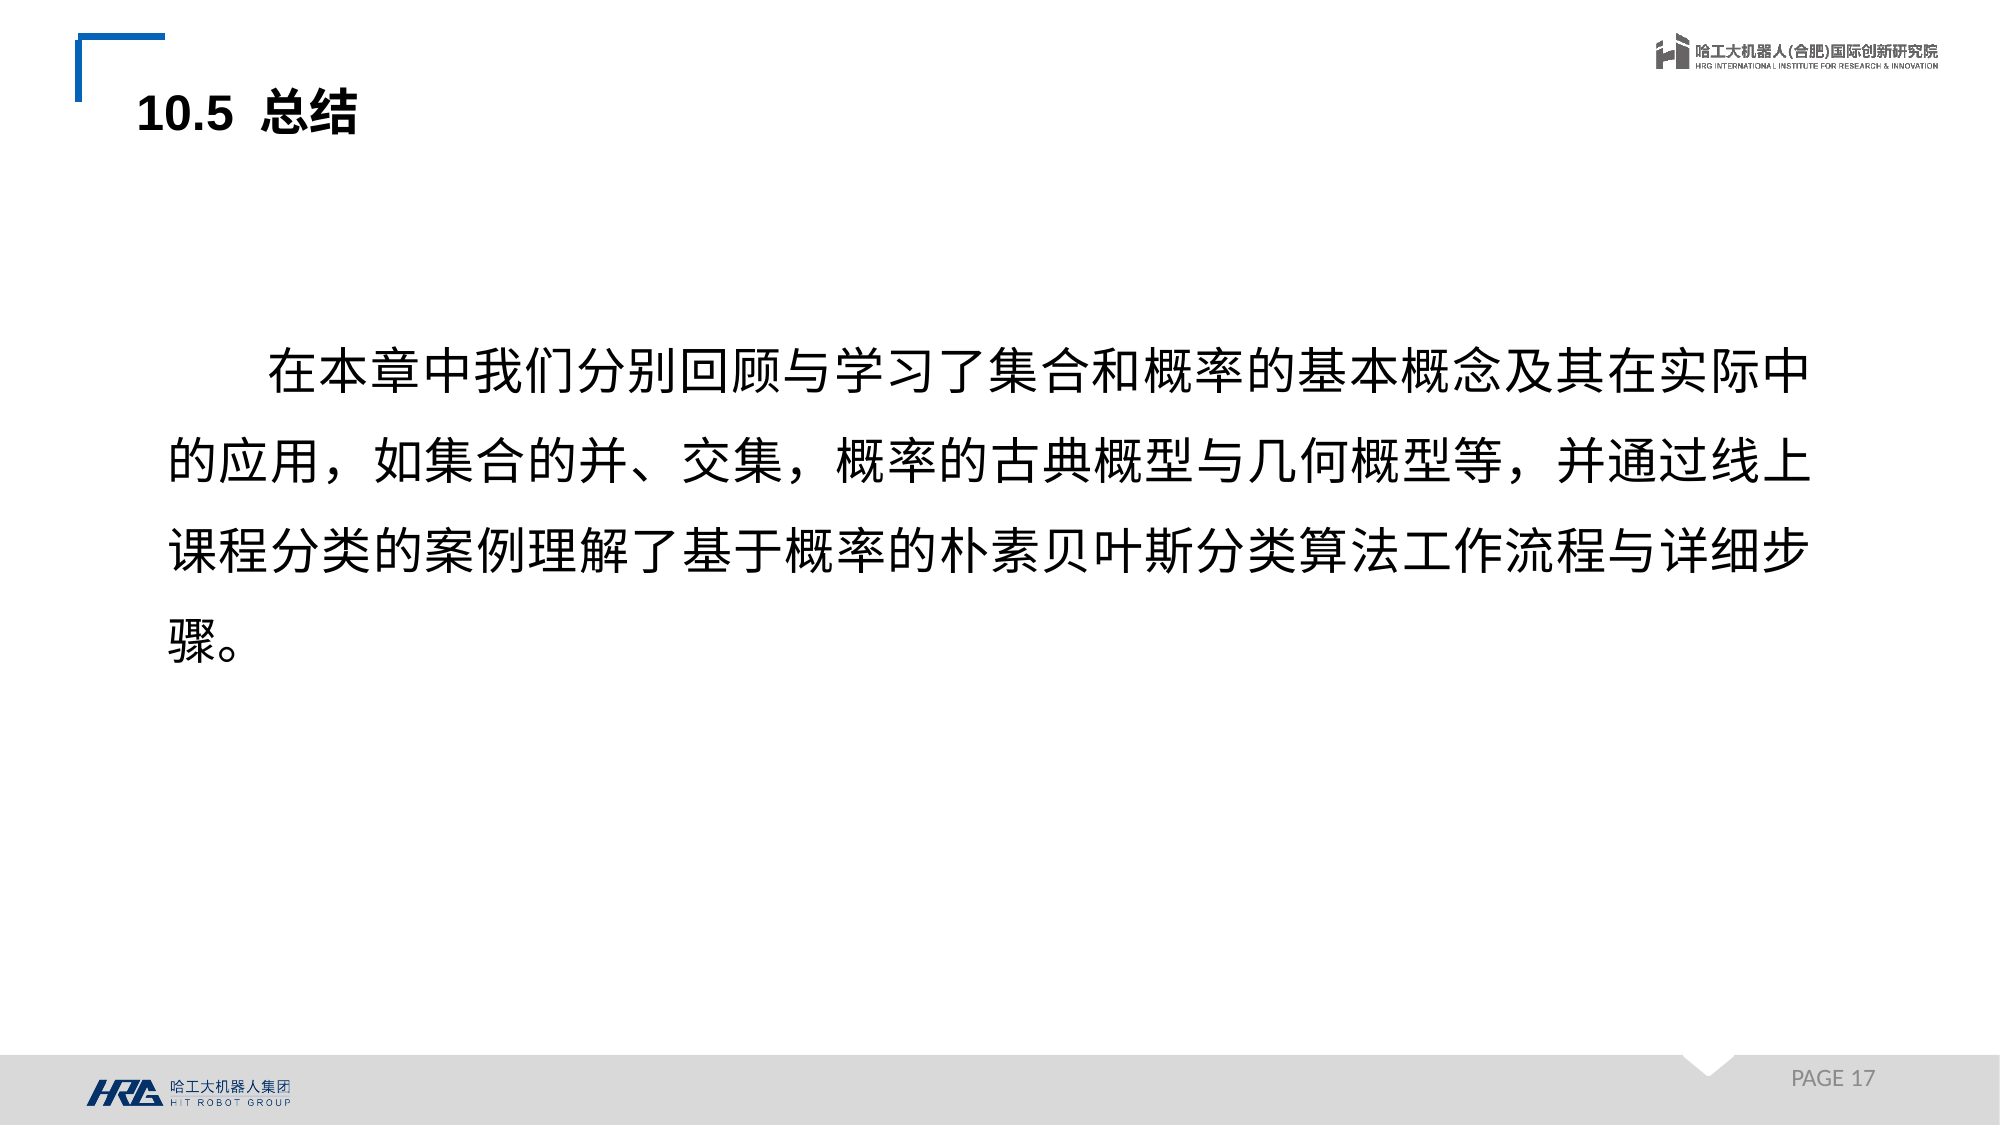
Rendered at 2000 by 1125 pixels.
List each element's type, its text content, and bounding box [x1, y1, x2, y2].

text_box 10.5 总结 [121, 73, 906, 148]
picture [86, 1079, 290, 1106]
text_box 在本章中我们分别回顾与学习了集合和概率的基本概念及其在实际中的应用，如集合的并、交集，概率的古典概型与几何概型等，并通过线上课程分类的案例理解了基于概率的朴素贝叶斯分类算法工作流程与详细步骤。 [152, 302, 1827, 677]
picture [1610, 1, 1977, 177]
